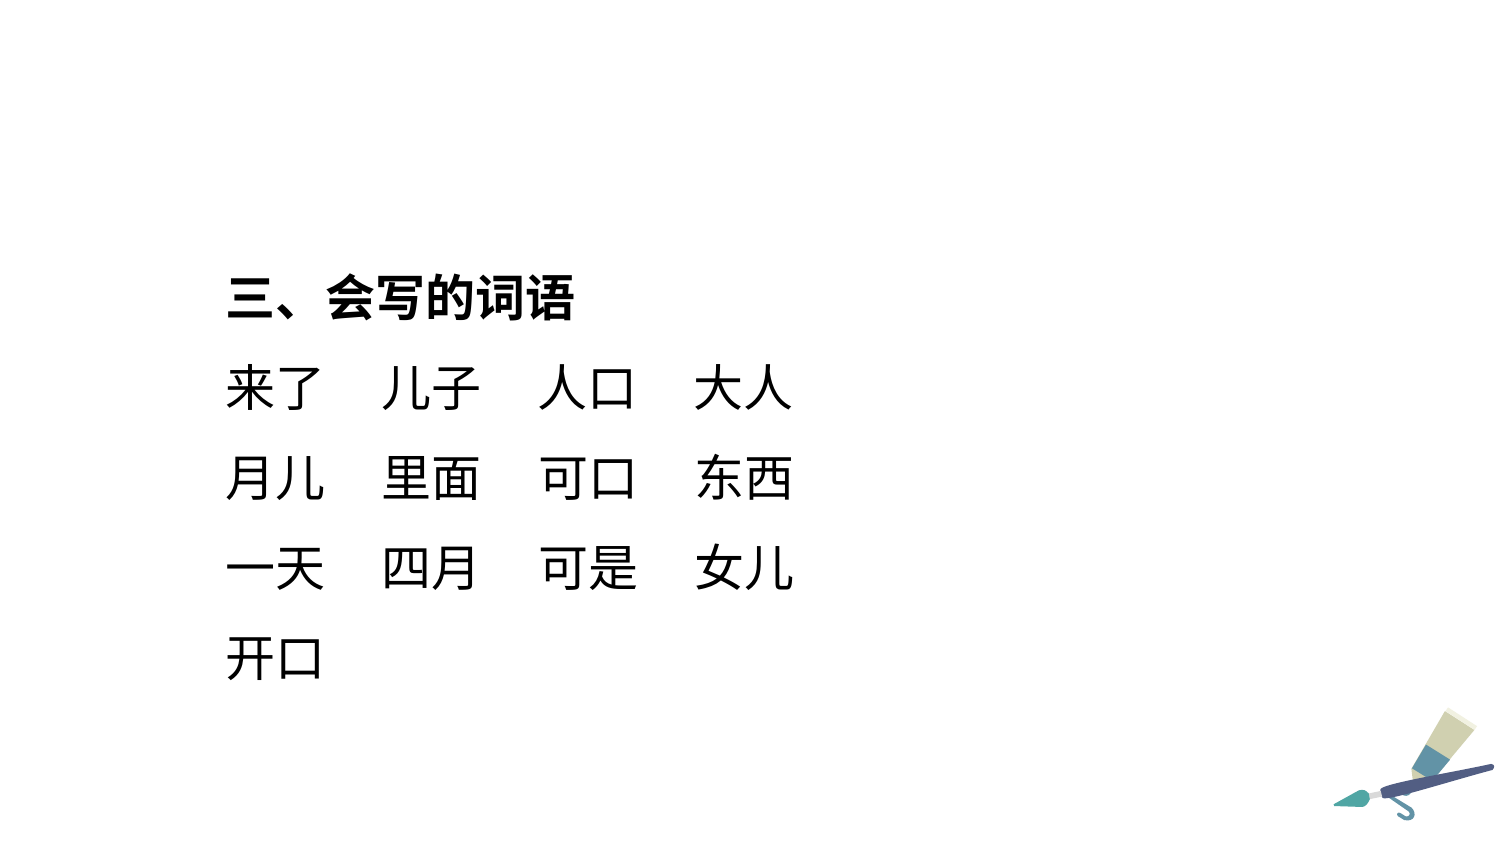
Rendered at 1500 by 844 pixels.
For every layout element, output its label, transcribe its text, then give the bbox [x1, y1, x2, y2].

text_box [1358, 708, 1481, 844]
text_box 三、会写的词语 来了 儿子 人口 大人 月儿 里面 可口 东西 一天 四月 可是 女儿 开口 [210, 229, 1387, 694]
